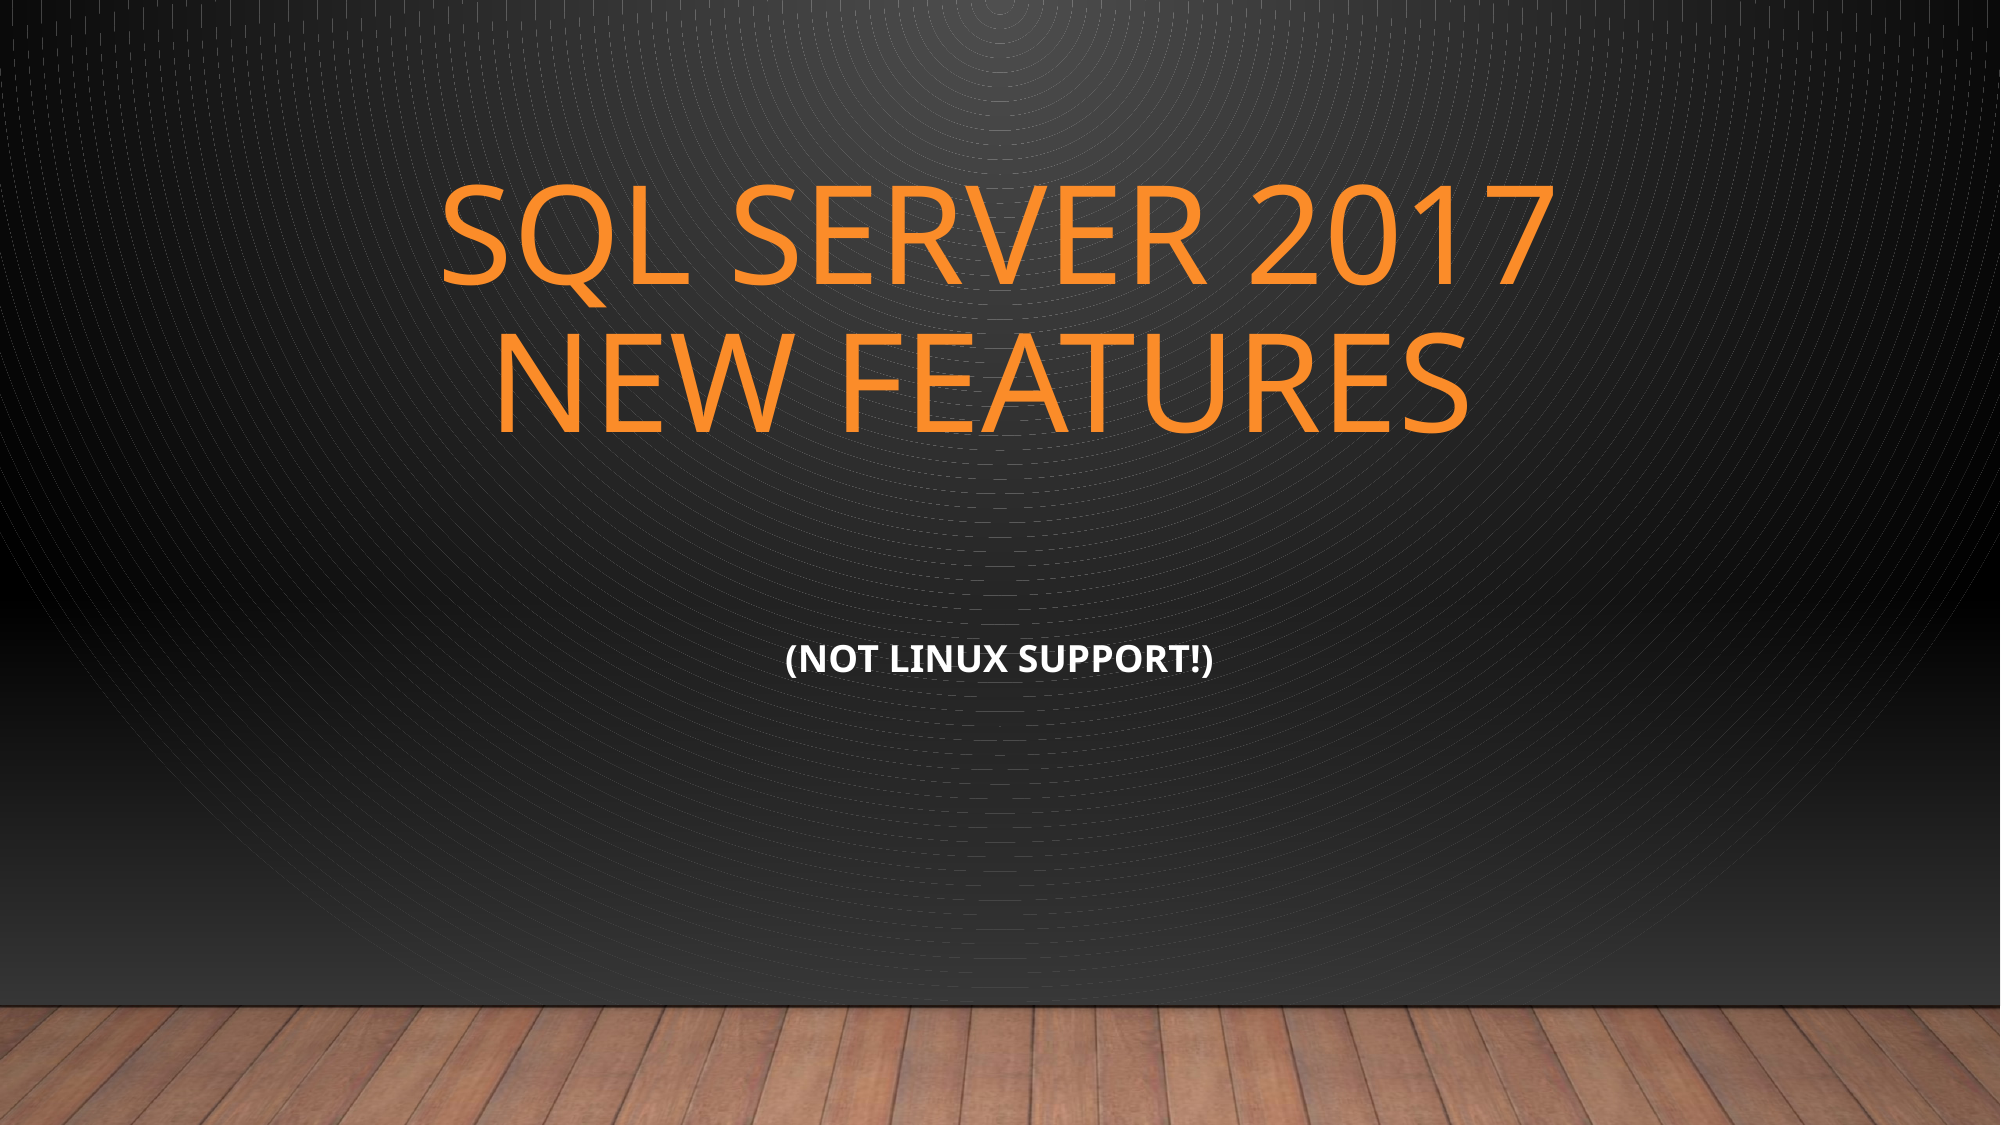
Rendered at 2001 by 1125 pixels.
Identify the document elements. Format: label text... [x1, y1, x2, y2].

title SQL Server 2017 NEW FEATURES [291, 131, 1708, 610]
subtitle (Not Linux support!) [291, 610, 1708, 772]
picture [0, 1005, 2000, 1125]
